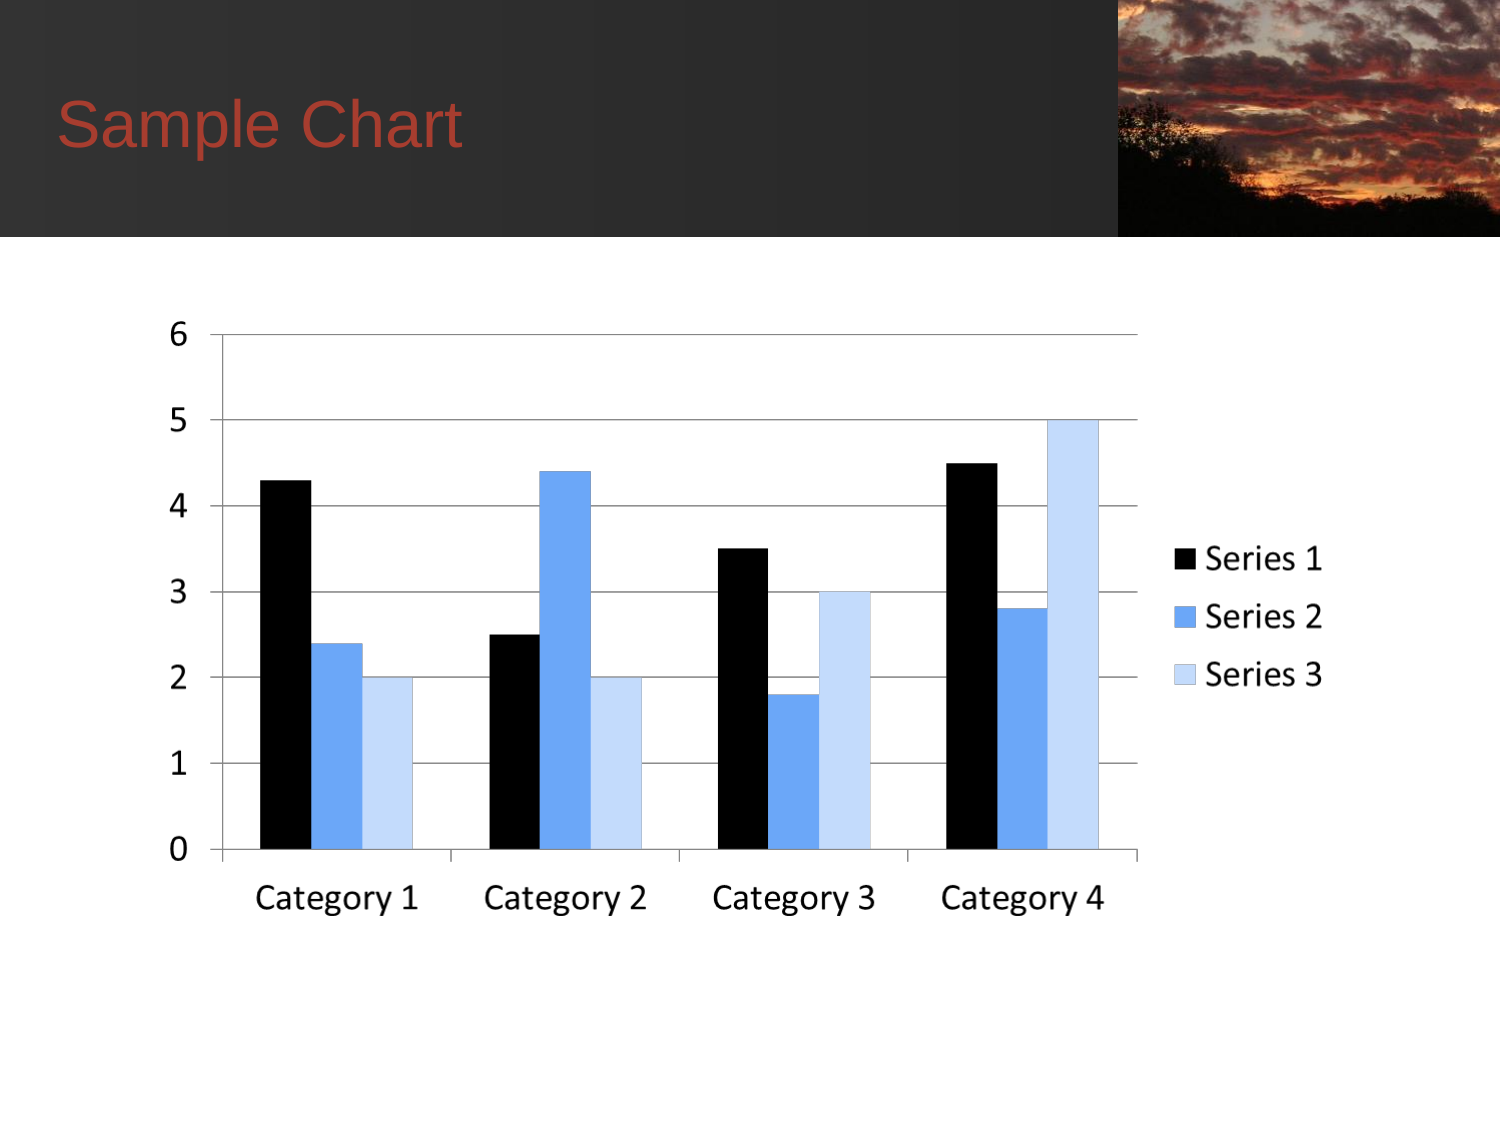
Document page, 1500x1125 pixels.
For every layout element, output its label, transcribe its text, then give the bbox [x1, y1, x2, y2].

picture [1118, 0, 1500, 237]
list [147, 293, 1353, 942]
title Sample Chart [41, 45, 1164, 197]
